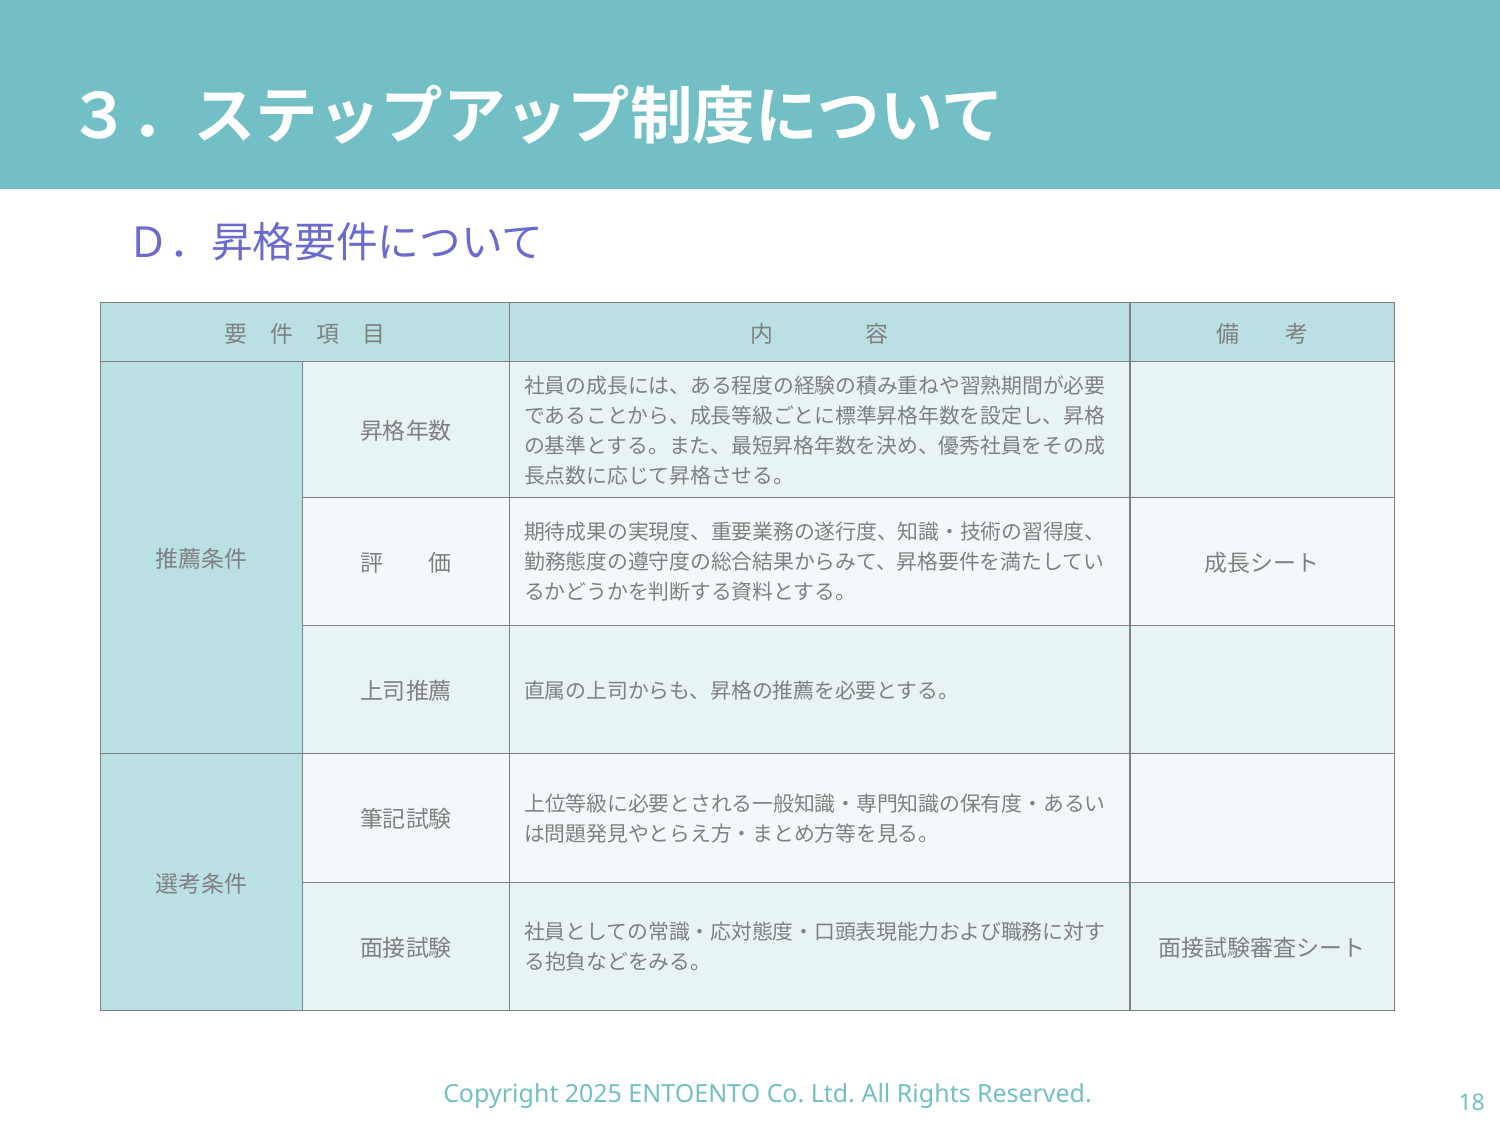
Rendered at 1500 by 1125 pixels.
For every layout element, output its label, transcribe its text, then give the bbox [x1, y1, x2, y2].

table_header 内 容 [510, 303, 1129, 361]
table_cell 昇格年数 [303, 362, 509, 497]
table_cell 推薦条件 [101, 362, 302, 753]
table_cell 面接試験 [303, 883, 509, 1010]
table_cell 評 価 [303, 498, 509, 625]
table_cell 上司推薦 [303, 626, 509, 753]
table_cell 面接試験審査シート [1131, 883, 1394, 1010]
table_cell 筆記試験 [303, 754, 509, 882]
table_header 備 考 [1131, 303, 1394, 361]
table_cell [1131, 754, 1394, 882]
table_cell 社員の成長には、ある程度の経験の積み重ねや習熟期間が必要であることから、成長等級ごとに標準昇格年数を設定し、昇格の基準とする。また、最短昇格年数を決め、優秀社員をその成長点数に応じて昇格させる。 [510, 362, 1129, 497]
table_cell [1131, 626, 1394, 753]
slide_number 17 [1187, 1079, 1500, 1123]
table_header 要 件 項 目 [101, 303, 509, 361]
title ３．ステップアップ制度について [53, 42, 1388, 185]
table_cell [1131, 362, 1394, 497]
footer Copyright 2025 ENTOENTO Co. Ltd. All Rights Reserved. [206, 1070, 1331, 1125]
table_cell 選考条件 [101, 754, 302, 1010]
list Ｄ．昇格要件について [112, 208, 1388, 302]
table_cell 上位等級に必要とされる一般知識・専門知識の保有度・あるいは問題発見やとらえ方・まとめ方等を見る。 [510, 754, 1129, 882]
table_cell 成長シート [1131, 498, 1394, 625]
table_cell 社員としての常識・応対態度・口頭表現能力および職務に対する抱負などをみる。 [510, 883, 1129, 1010]
table_cell 直属の上司からも、昇格の推薦を必要とする。 [510, 626, 1129, 753]
table_cell 期待成果の実現度、重要業務の遂行度、知識・技術の習得度、勤務態度の遵守度の総合結果からみて、昇格要件を満たしているかどうかを判断する資料とする。 [510, 498, 1129, 625]
